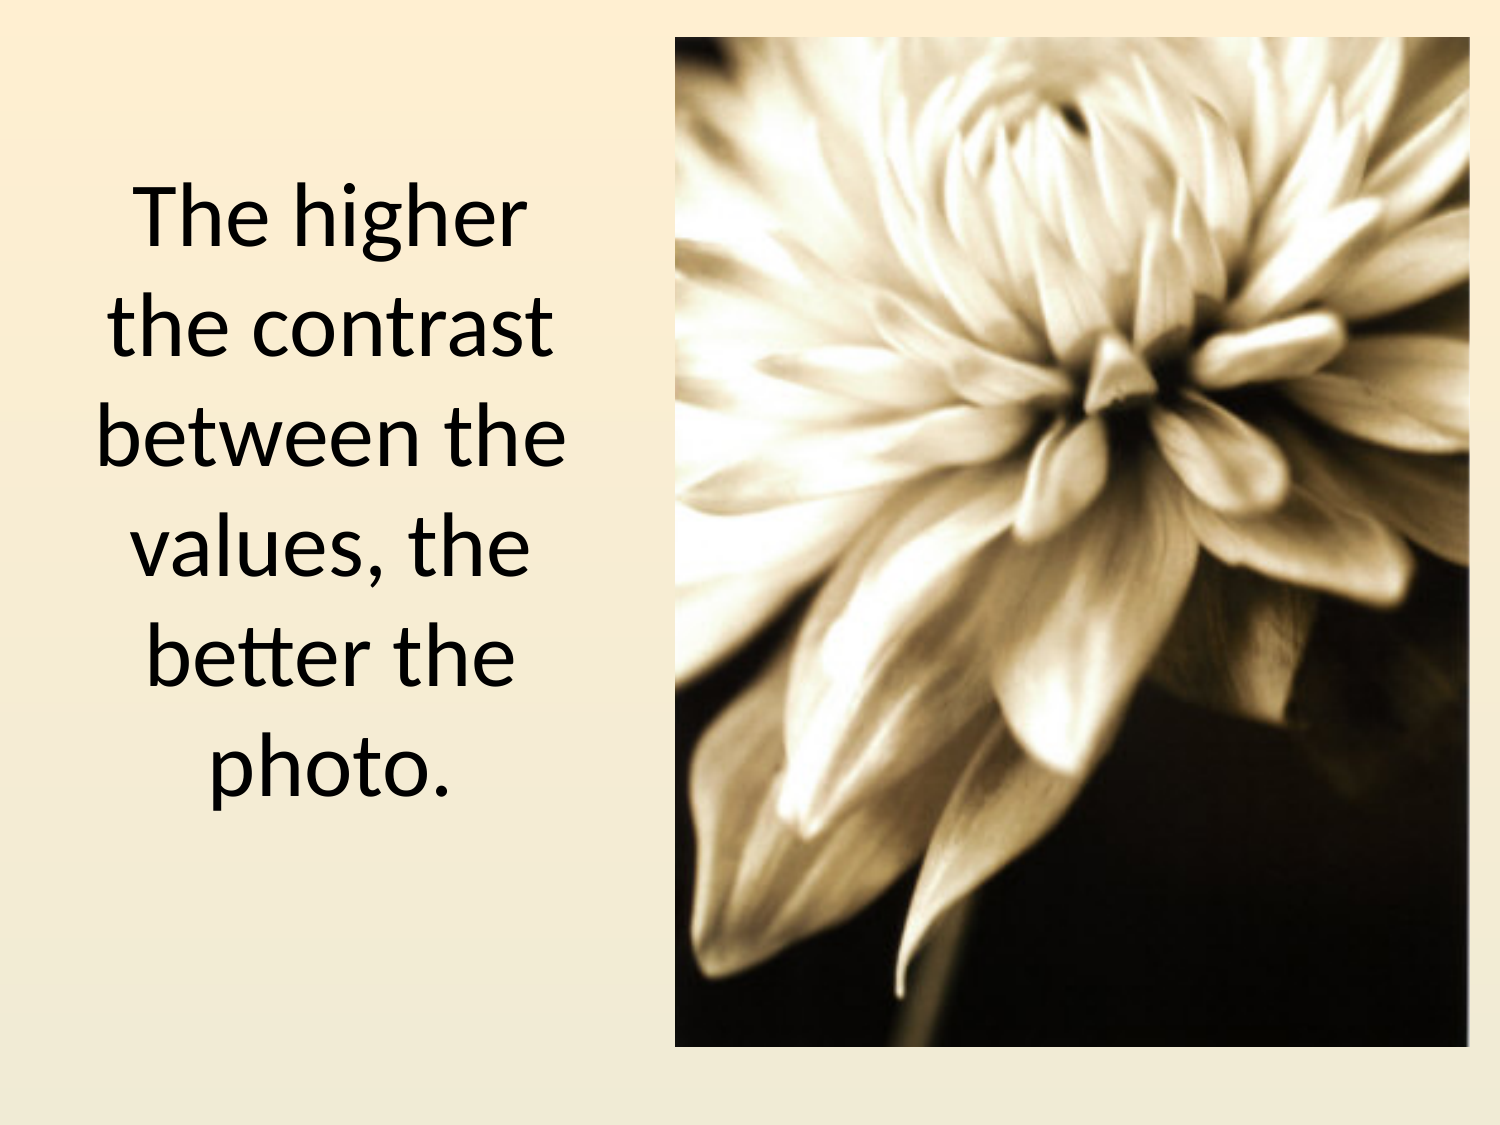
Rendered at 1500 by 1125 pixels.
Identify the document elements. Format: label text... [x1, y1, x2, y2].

picture [674, 37, 1471, 1048]
title The higher the contrast between the values, the better the photo. [75, 45, 588, 925]
